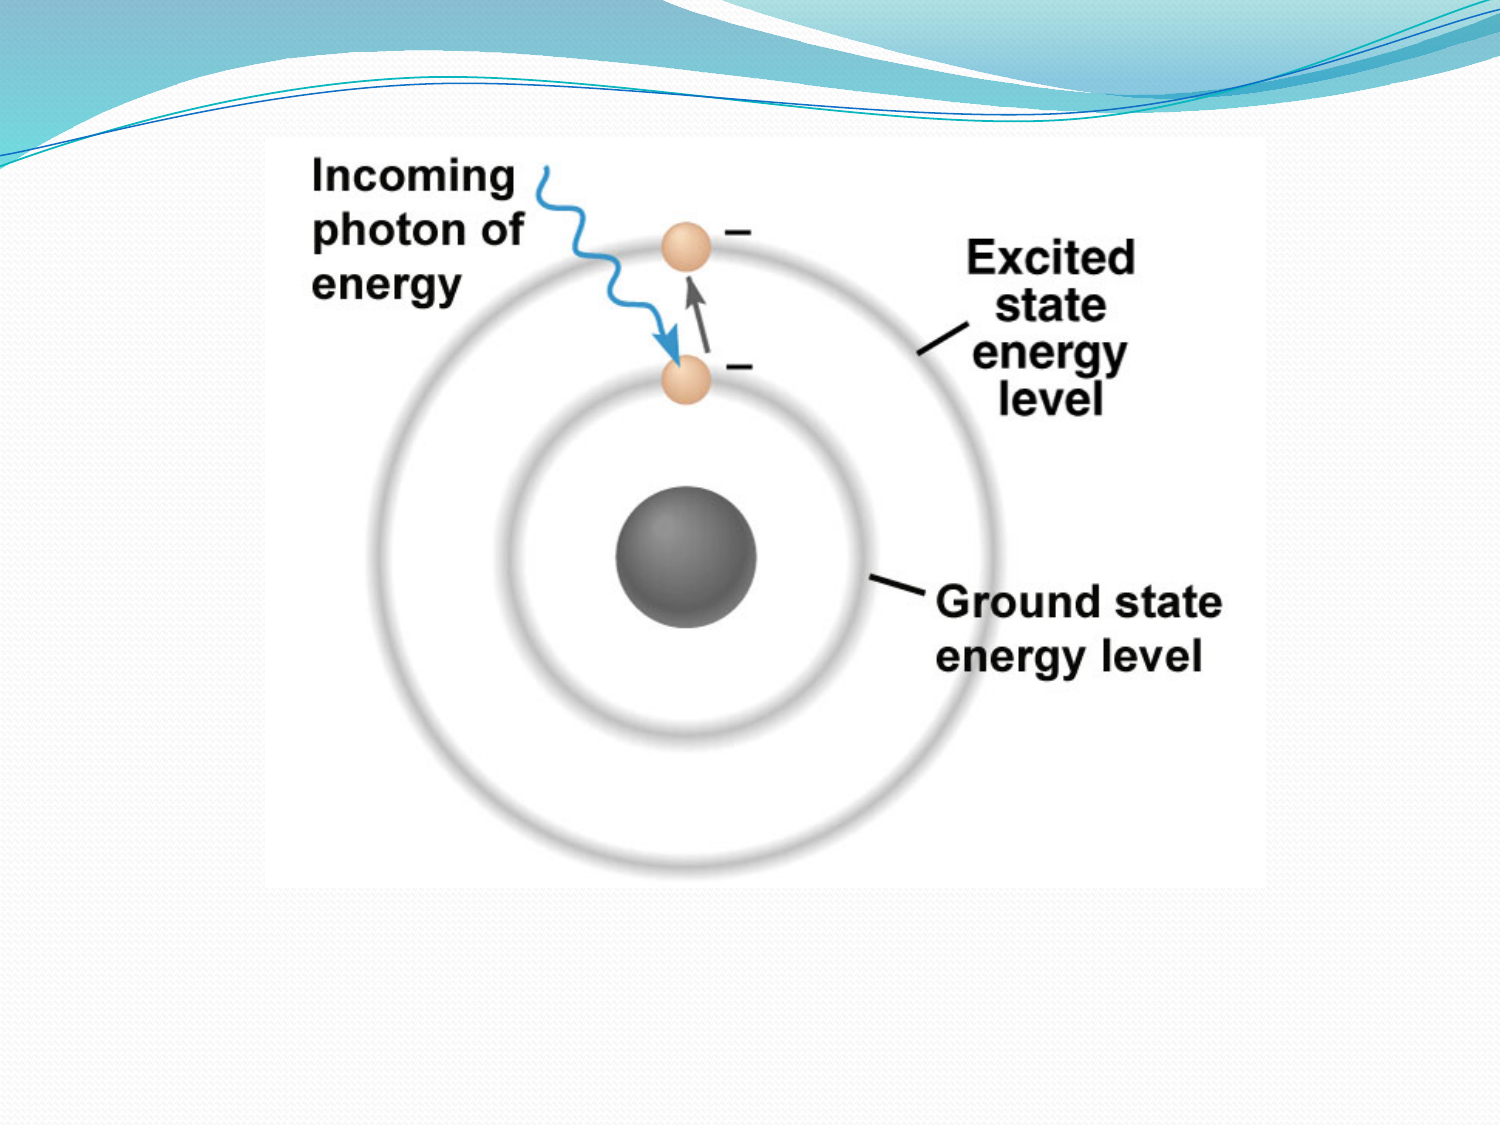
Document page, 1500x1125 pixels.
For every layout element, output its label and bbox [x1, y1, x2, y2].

picture [265, 136, 1266, 888]
